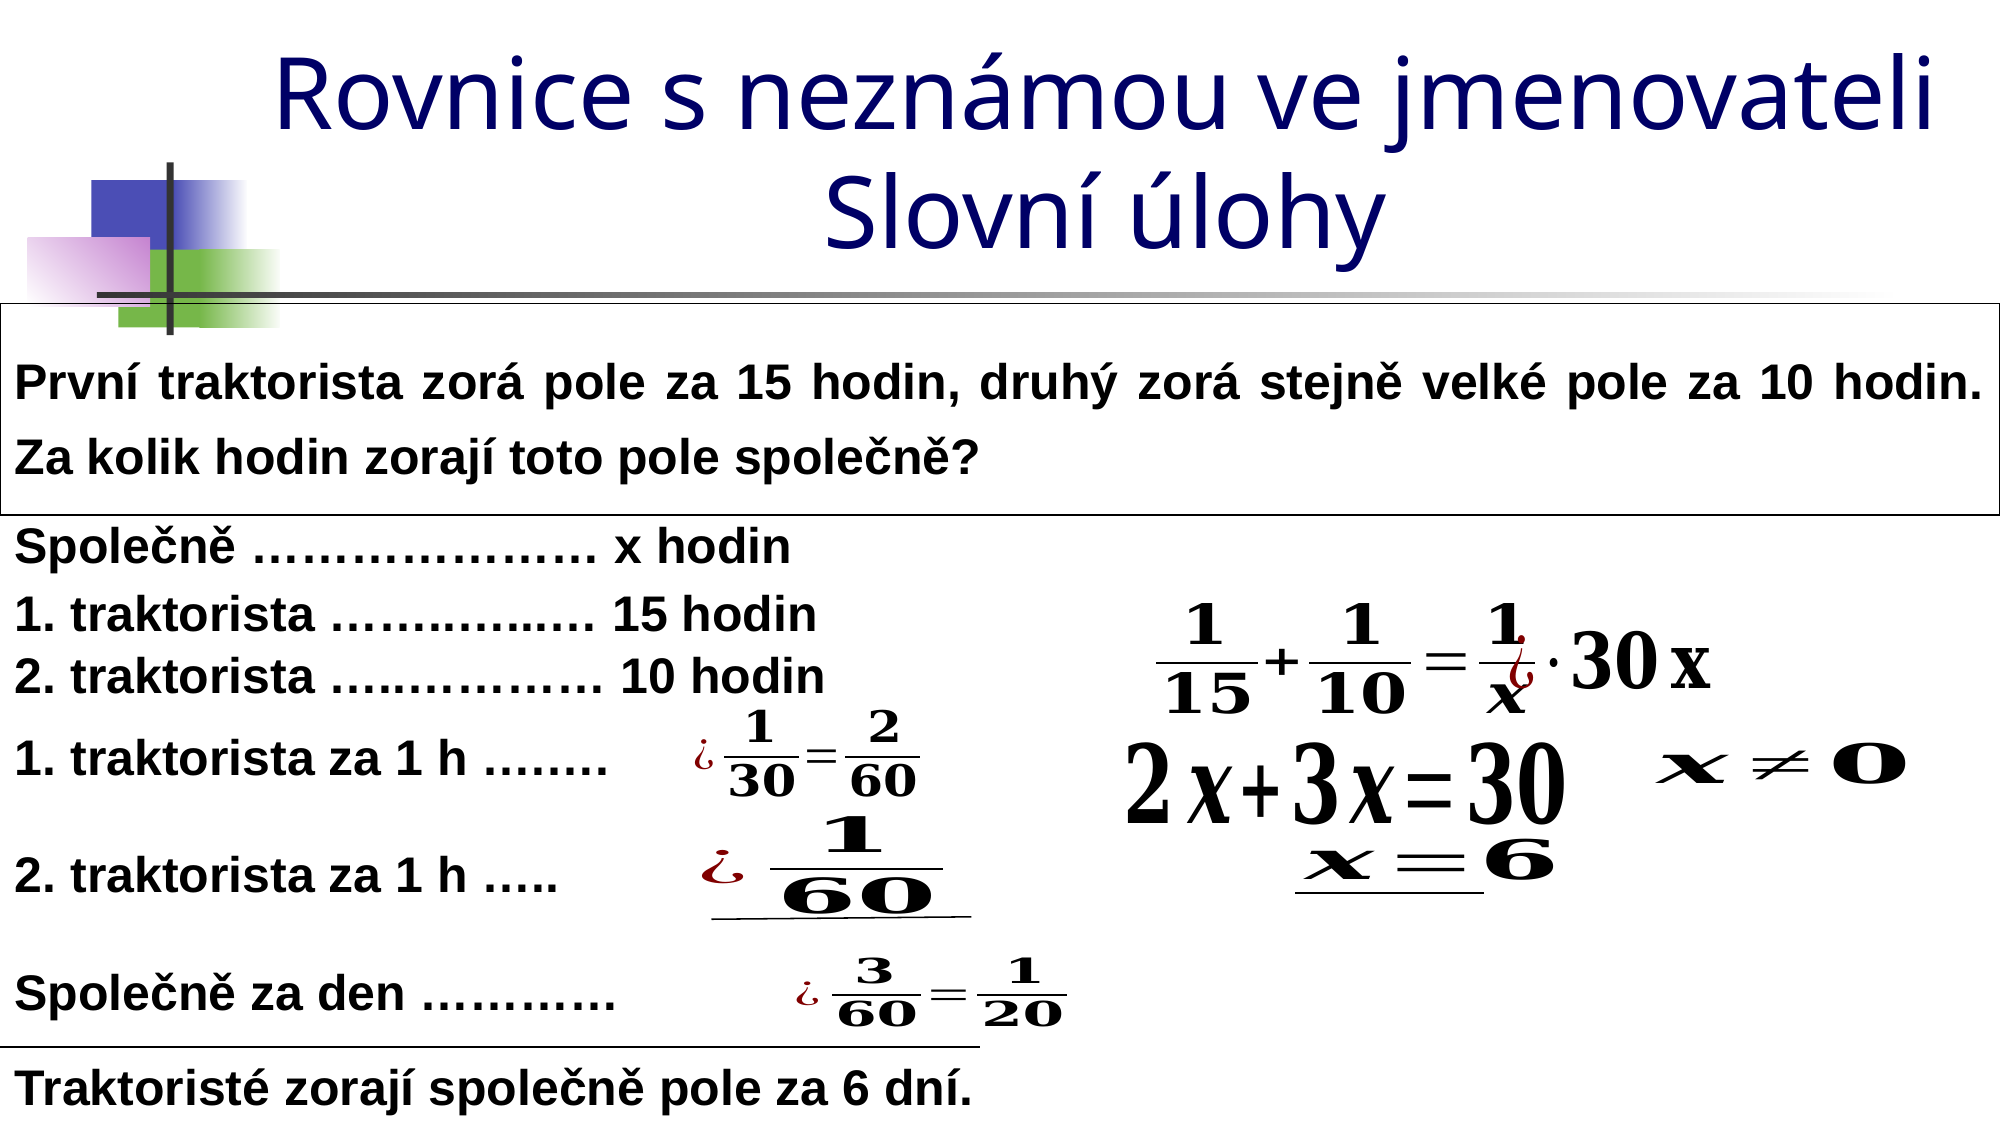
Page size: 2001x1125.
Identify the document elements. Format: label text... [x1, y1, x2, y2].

text_box 1. traktorista ……..…...… 15 hodin [0, 572, 981, 650]
text_box První traktorista zorá pole za 15 hodin, druhý zorá stejně velké pole za 10 hodin. Za kolik hodin zorají toto pole společně? [0, 303, 2000, 516]
title Rovnice s neznámou ve jmenovateli Slovní úlohy [209, 18, 2000, 280]
text_box 2. traktorista …..………… 10 hodin [0, 637, 944, 709]
text_box Traktoristé zorají společně pole za 6 dní. [0, 1035, 1508, 1125]
text_box Společně ………………… x hodin [0, 507, 886, 572]
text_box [711, 916, 972, 920]
